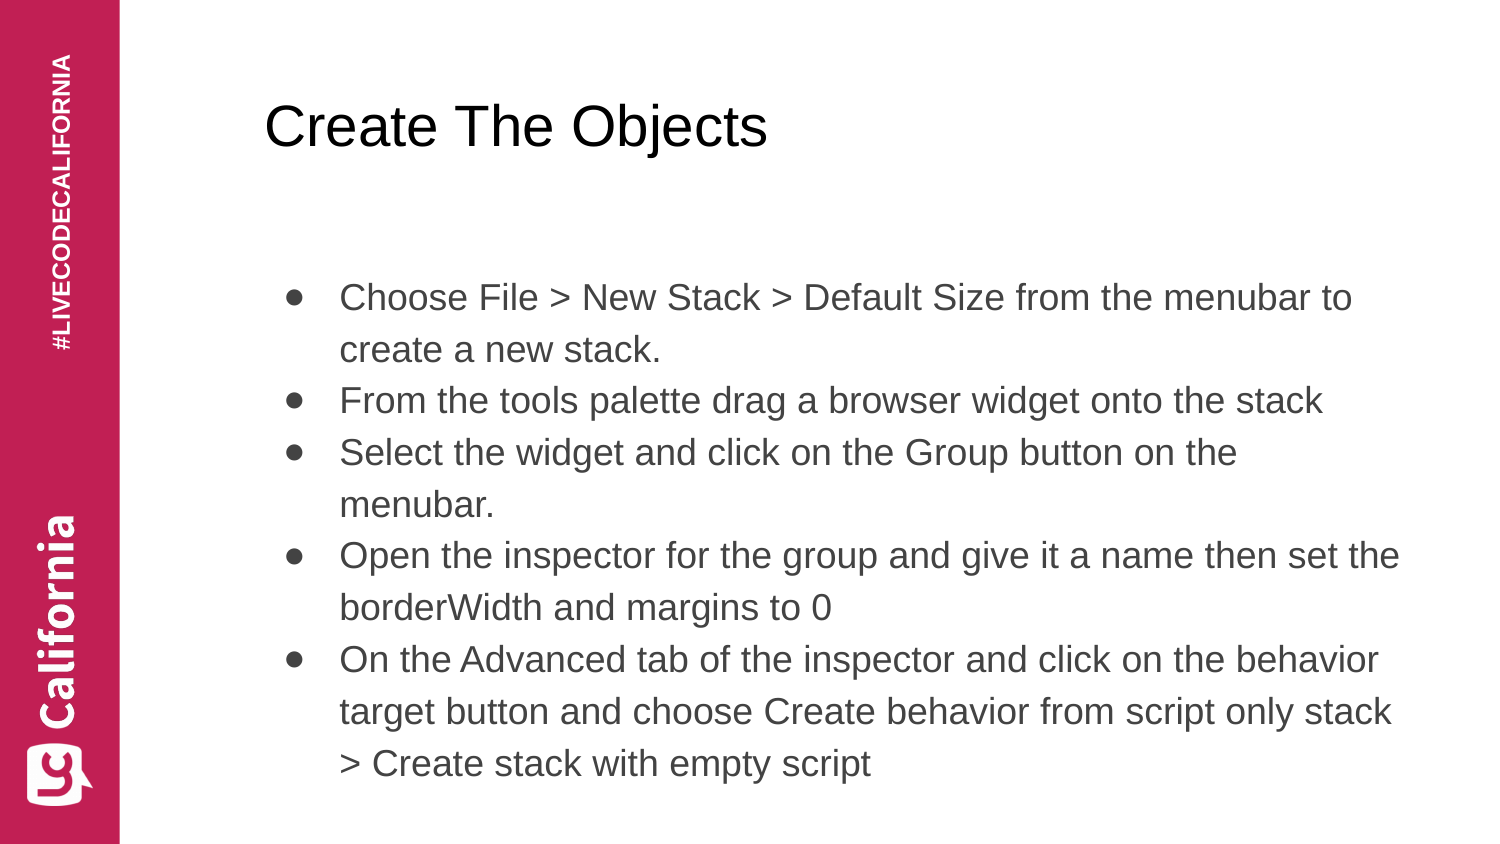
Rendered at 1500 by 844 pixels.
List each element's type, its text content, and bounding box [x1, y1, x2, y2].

picture [0, 0, 120, 844]
title Create The Objects [249, 72, 1417, 236]
list Choose File > New Stack > Default Size from the menubar to create a new stack. From the tools palette drag a browser widget onto the stack Select the widget and click on the Group button on the menubar. Open the inspector for the group and give it a name then set the borderWidth and margins to 0 On the Advanced tab of the inspector and click on the behavior target button and choose Create behavior from script only stack > Create stack with empty script [249, 251, 1417, 820]
